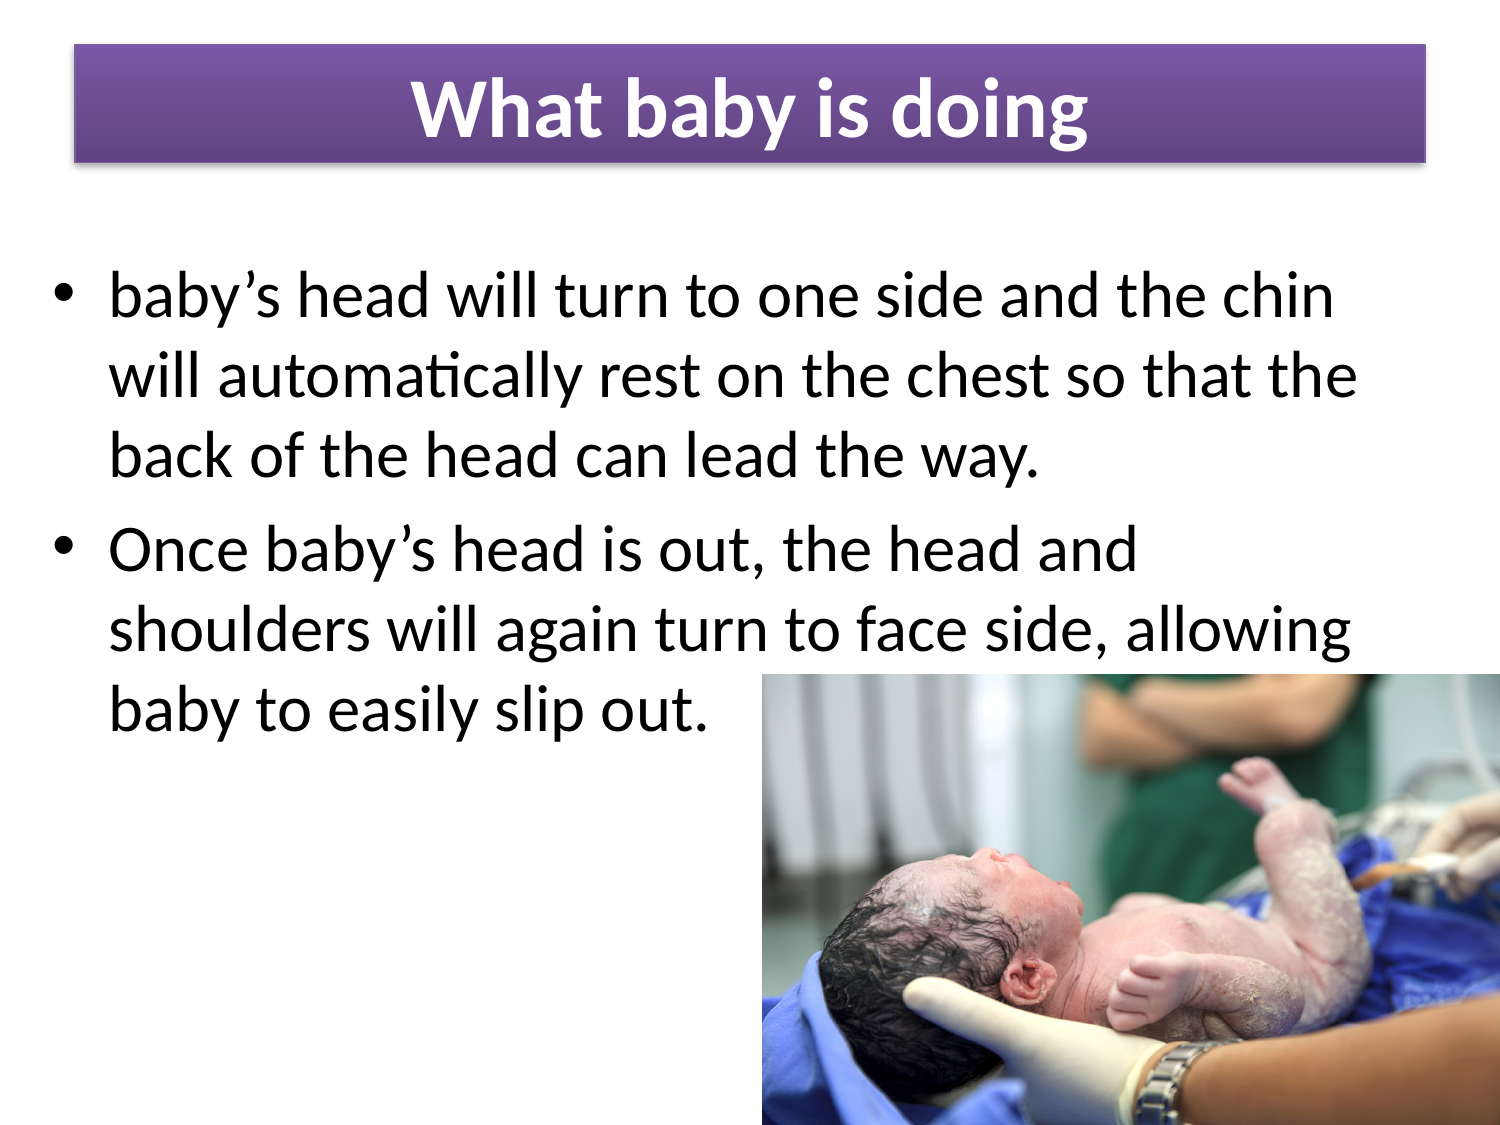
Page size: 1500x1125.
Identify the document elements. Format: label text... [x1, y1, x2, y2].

list baby’s head will turn to one side and the chin will automatically rest on the chest so that the back of the head can lead the way. Once baby’s head is out, the head and shoulders will again turn to face side, allowing baby to easily slip out. [37, 149, 1388, 788]
title What baby is doing [74, 44, 1426, 163]
picture [762, 674, 1500, 1125]
